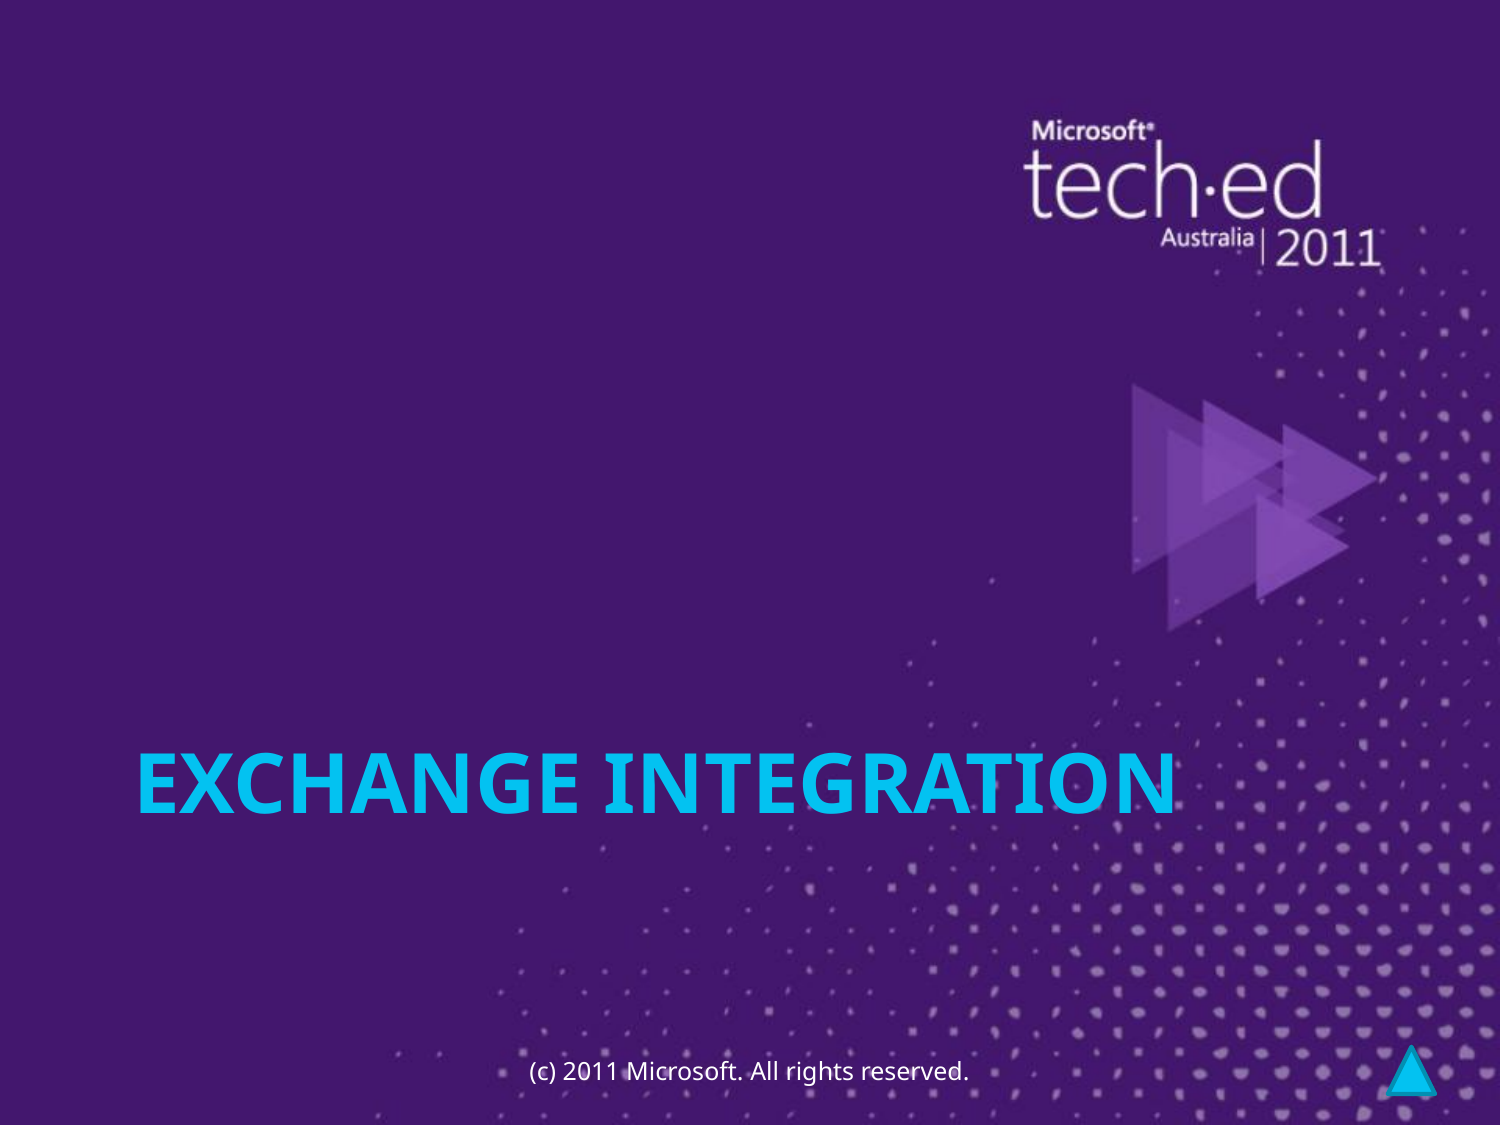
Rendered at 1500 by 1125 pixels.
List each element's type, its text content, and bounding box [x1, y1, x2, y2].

footer (c) 2011 Microsoft. All rights reserved. [512, 1042, 988, 1103]
text_box [1385, 1044, 1437, 1097]
title Exchange Integration [118, 722, 1394, 947]
picture [0, 0, 1500, 1125]
